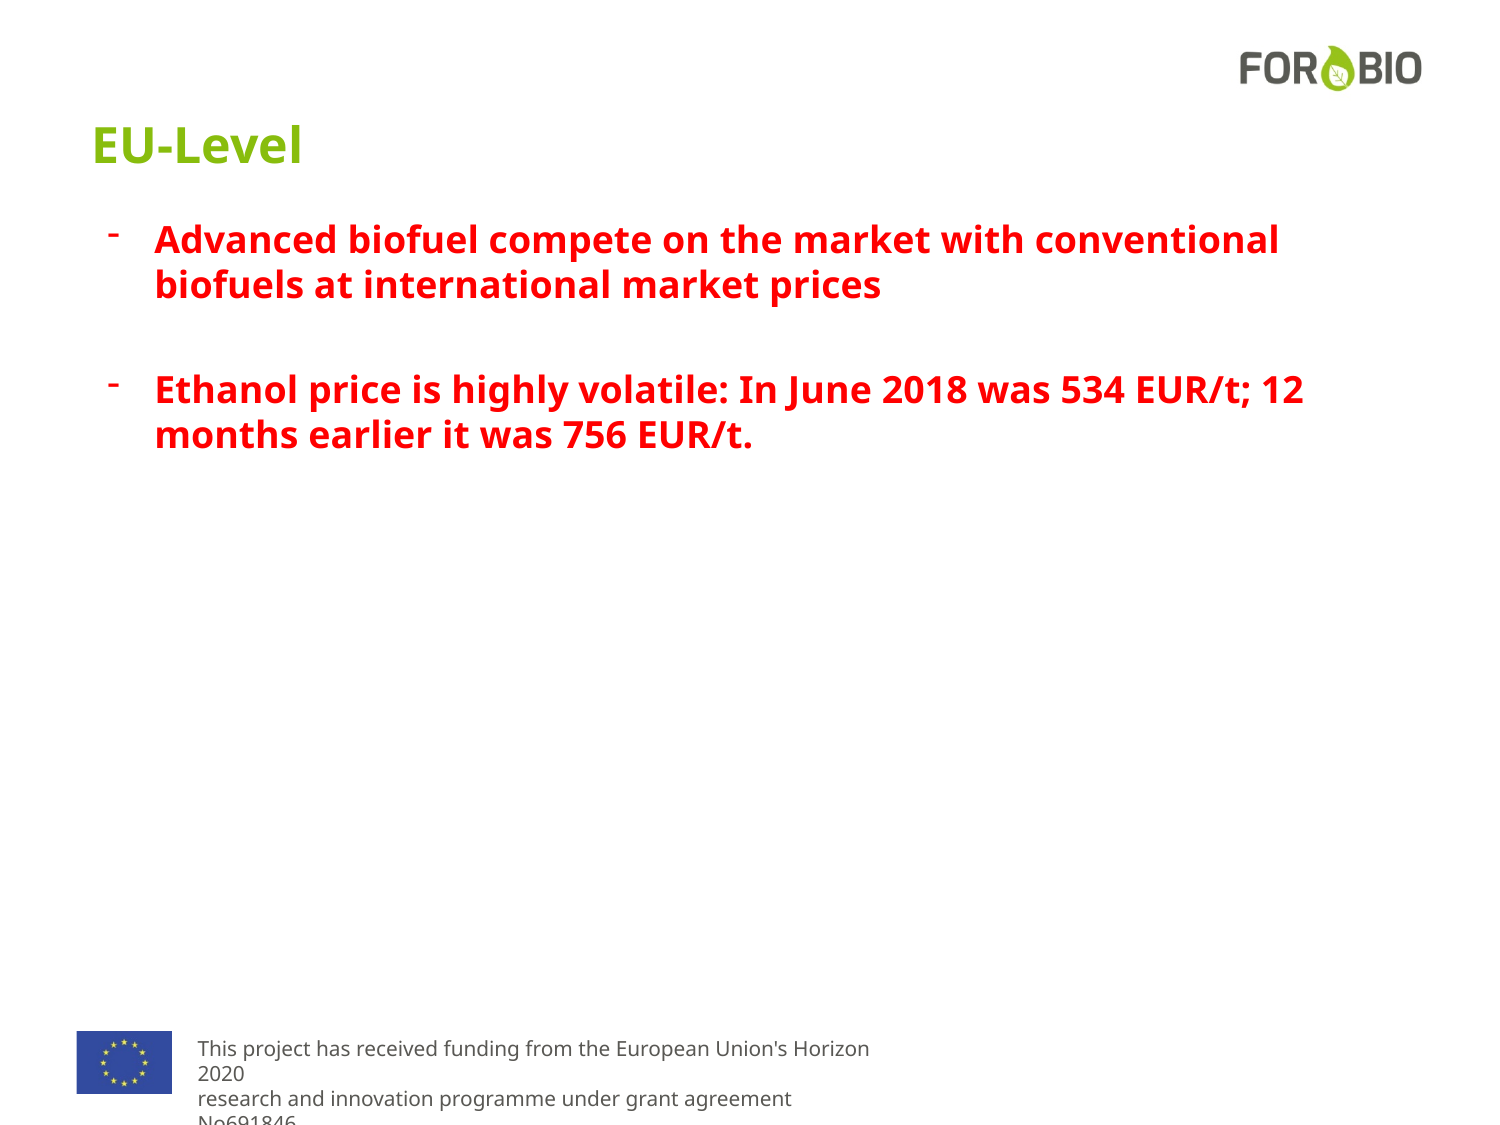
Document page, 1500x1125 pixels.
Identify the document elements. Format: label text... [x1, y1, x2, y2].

list Advanced biofuel compete on the market with conventional biofuels at international market prices Ethanol price is highly volatile: In June 2018 was 534 EUR/t; 12 months earlier it was 756 EUR/t. [92, 208, 1333, 787]
picture [1187, 23, 1473, 114]
picture [76, 1031, 172, 1094]
title EU-Level [76, 30, 1294, 256]
